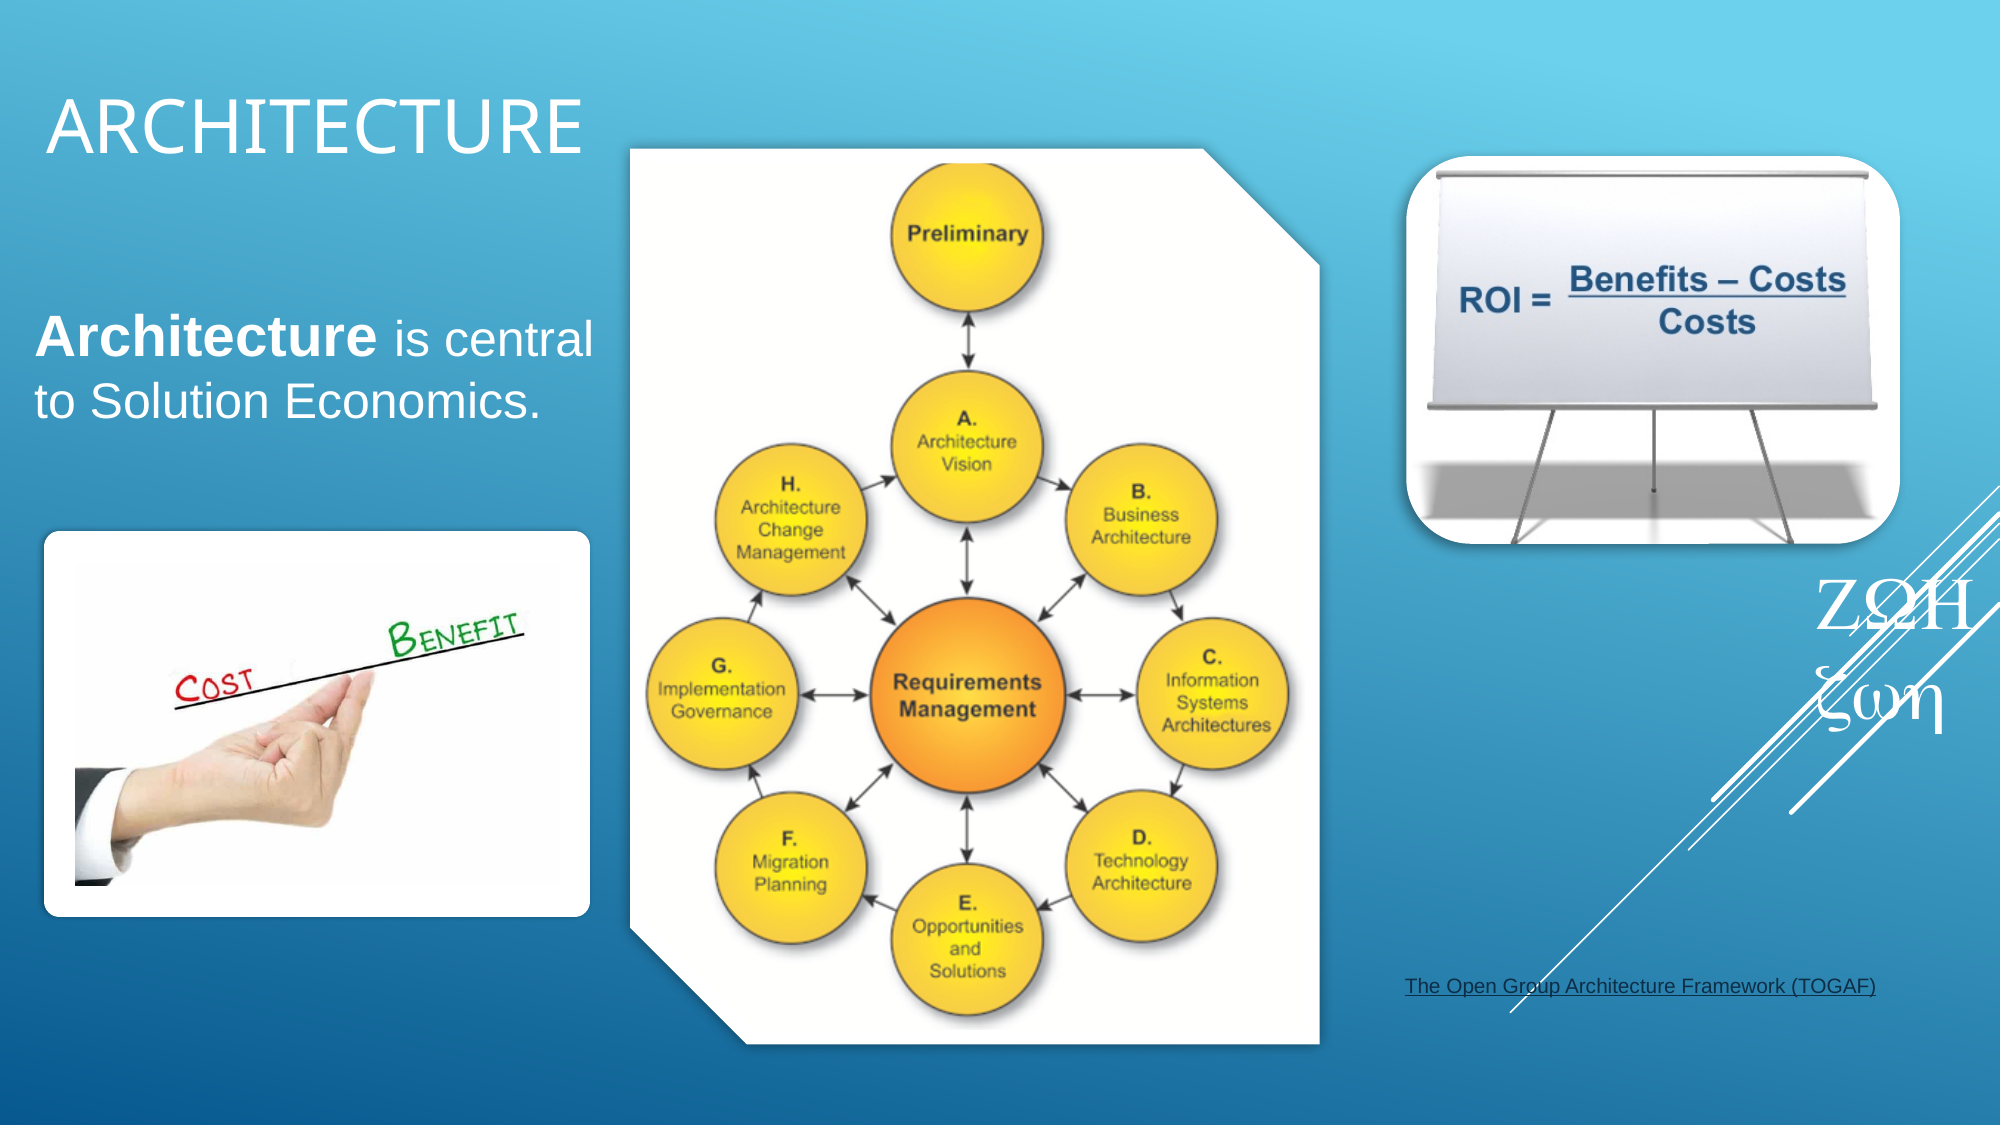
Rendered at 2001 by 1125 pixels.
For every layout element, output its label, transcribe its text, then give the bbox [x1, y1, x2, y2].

text_box The Open Group Architecture Framework (TOGAF) [1389, 965, 1892, 1006]
picture [637, 155, 1313, 1038]
picture [1406, 155, 1901, 544]
title Architecture [31, 0, 1431, 248]
picture [74, 562, 560, 886]
text_box Architecture is central to Solution Economics. [19, 290, 637, 436]
